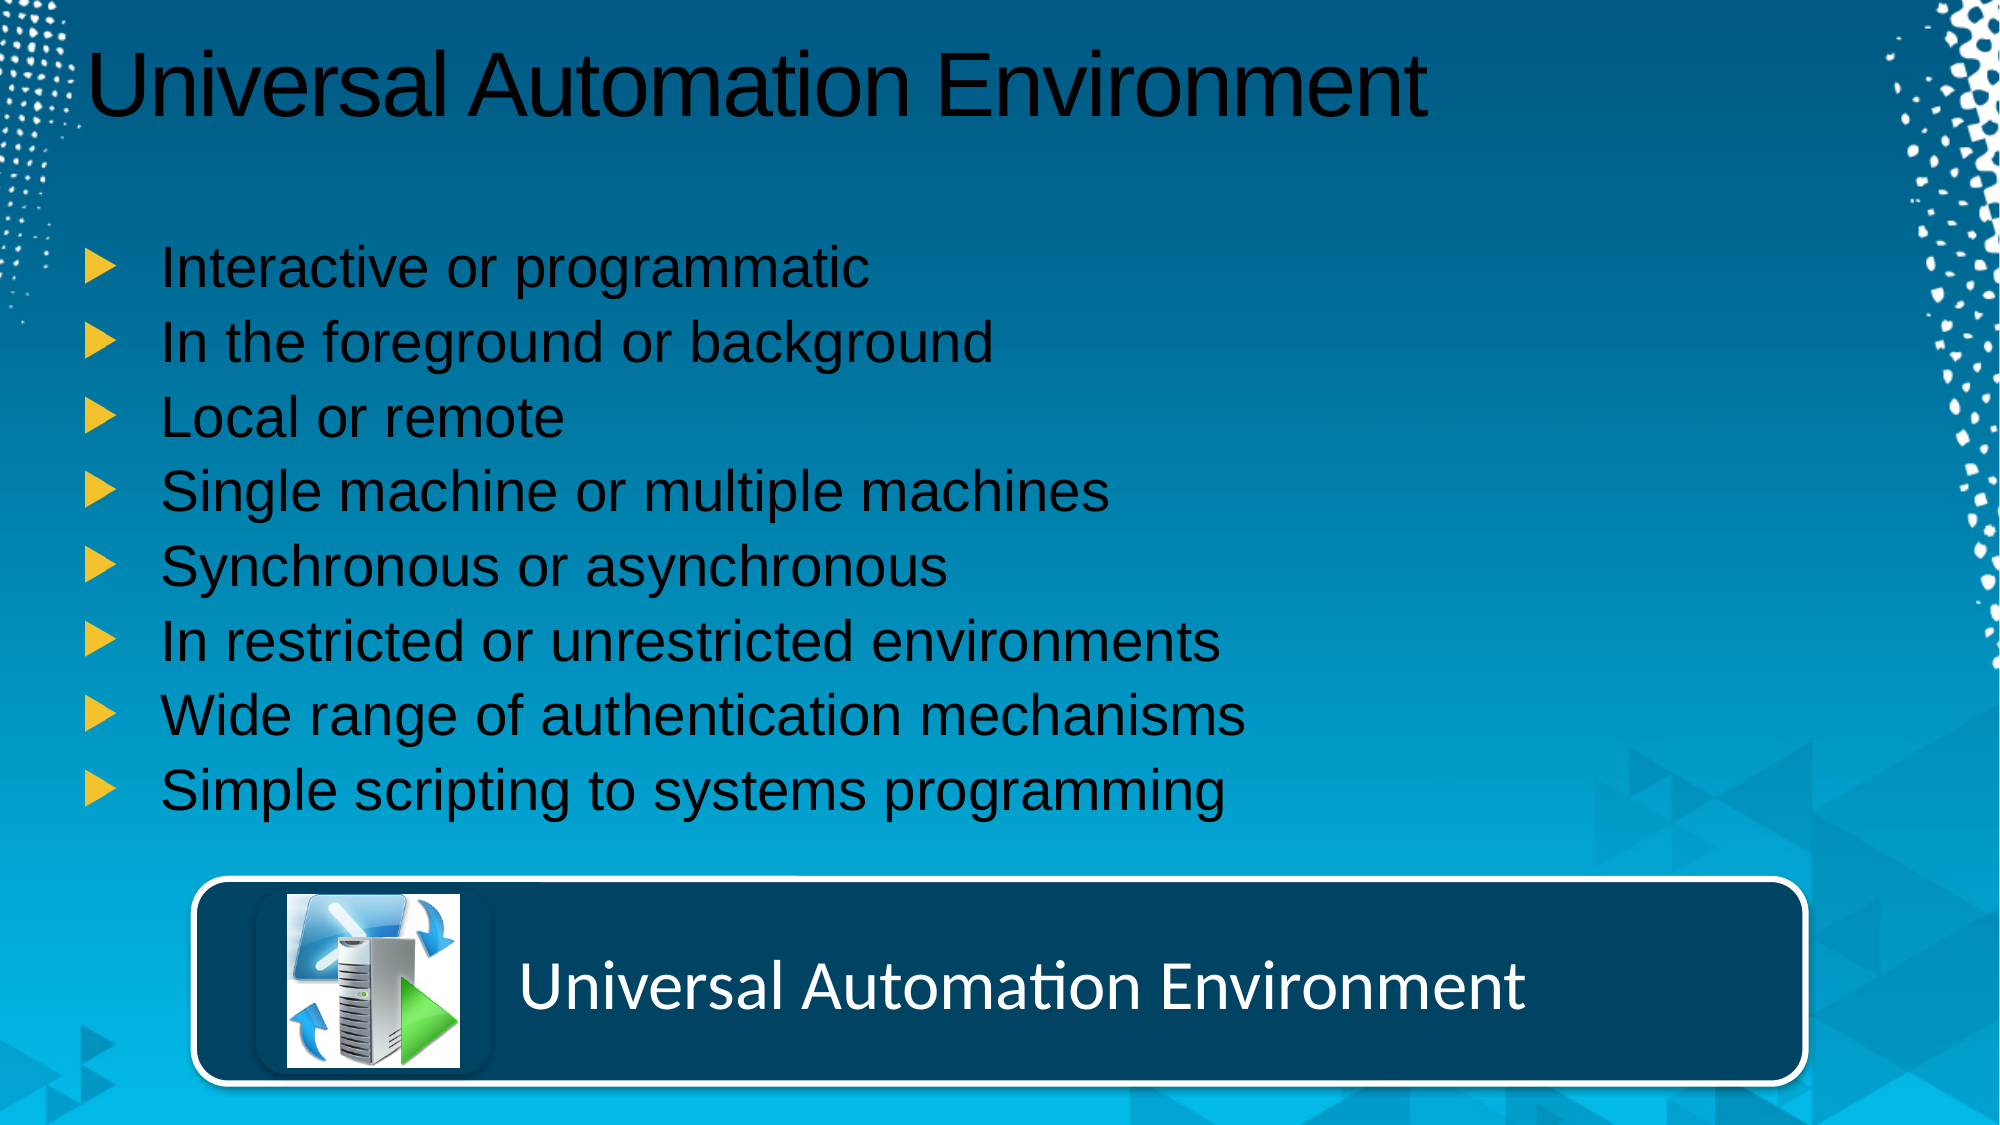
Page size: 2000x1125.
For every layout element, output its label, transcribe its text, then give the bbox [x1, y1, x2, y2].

picture [1984, 342, 1993, 352]
picture [1992, 656, 2000, 669]
picture [86, 472, 114, 506]
picture [17, 27, 23, 34]
picture [86, 622, 114, 655]
picture [44, 45, 49, 53]
picture [1936, 3, 1948, 14]
picture [1945, 271, 1954, 277]
picture [1981, 575, 1996, 590]
picture [1967, 514, 1977, 527]
title Universal Automation Environment [85, 37, 1914, 138]
picture [1945, 31, 1957, 47]
picture [1936, 240, 1946, 245]
picture [1931, 287, 1944, 302]
picture [1971, 412, 1979, 424]
picture [1988, 476, 1997, 485]
picture [11, 55, 18, 63]
picture [1984, 525, 1996, 536]
picture [1985, 628, 1994, 637]
picture [1992, 556, 2000, 571]
picture [31, 15, 39, 23]
picture [27, 57, 34, 66]
picture [1975, 542, 1987, 558]
picture [1994, 323, 2000, 330]
picture [1908, 145, 1918, 157]
picture [1963, 334, 1973, 339]
picture [1930, 155, 1938, 167]
picture [1955, 301, 1965, 308]
picture [1941, 320, 1953, 331]
picture [13, 41, 21, 48]
picture [1935, 340, 1945, 349]
picture [46, 17, 54, 24]
picture [86, 547, 114, 581]
picture [2, 25, 8, 33]
picture [1970, 176, 1982, 188]
picture [1994, 373, 2000, 383]
picture [1950, 0, 2000, 253]
picture [1956, 429, 1970, 446]
picture [86, 771, 114, 805]
picture [30, 28, 38, 37]
picture [56, 48, 63, 55]
picture [48, 2, 56, 9]
picture [1994, 268, 2000, 283]
picture [1980, 445, 1988, 454]
picture [86, 323, 114, 357]
picture [1960, 484, 1968, 491]
picture [35, 88, 42, 95]
picture [1928, 209, 1935, 216]
picture [1965, 464, 1979, 475]
picture [1950, 168, 1959, 178]
picture [44, 31, 52, 39]
picture [1952, 118, 1963, 128]
picture [11, 70, 17, 78]
picture [1956, 251, 1966, 256]
picture [1941, 85, 1954, 96]
picture [1991, 604, 2000, 621]
picture [1975, 260, 1987, 271]
picture [1960, 148, 1973, 158]
picture [1983, 291, 1995, 299]
picture [1950, 398, 1960, 414]
picture [1919, 226, 1928, 238]
picture [58, 33, 65, 41]
picture [1941, 135, 1949, 147]
picture [34, 102, 42, 111]
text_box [193, 878, 1806, 1084]
list Interactive or programmatic In the foreground or background Local or remote Single machine or multiple machines Synchronous or asynchronous In restricted or unrestricted environments Wide range of authentication mechanisms Simple scripting to systems programming [85, 237, 1914, 868]
picture [1975, 493, 1987, 507]
picture [1975, 311, 1983, 319]
picture [1982, 393, 1990, 403]
picture [86, 398, 114, 432]
picture [33, 0, 42, 8]
picture [1947, 221, 1957, 225]
picture [19, 0, 29, 6]
picture [1939, 190, 1948, 195]
picture [1916, 177, 1928, 186]
picture [1950, 351, 1962, 361]
picture [1991, 426, 2000, 433]
picture [86, 696, 114, 730]
picture [28, 43, 35, 53]
picture [1927, 257, 1935, 271]
picture [1932, 107, 1940, 114]
picture [1958, 201, 1968, 206]
picture [86, 249, 114, 282]
picture [1973, 362, 1981, 372]
picture [1963, 382, 1970, 392]
picture [1967, 231, 1976, 239]
picture [1943, 370, 1953, 383]
picture [33, 117, 40, 124]
picture [17, 129, 23, 136]
picture [1966, 281, 1974, 291]
picture [38, 74, 45, 80]
picture [24, 73, 32, 78]
